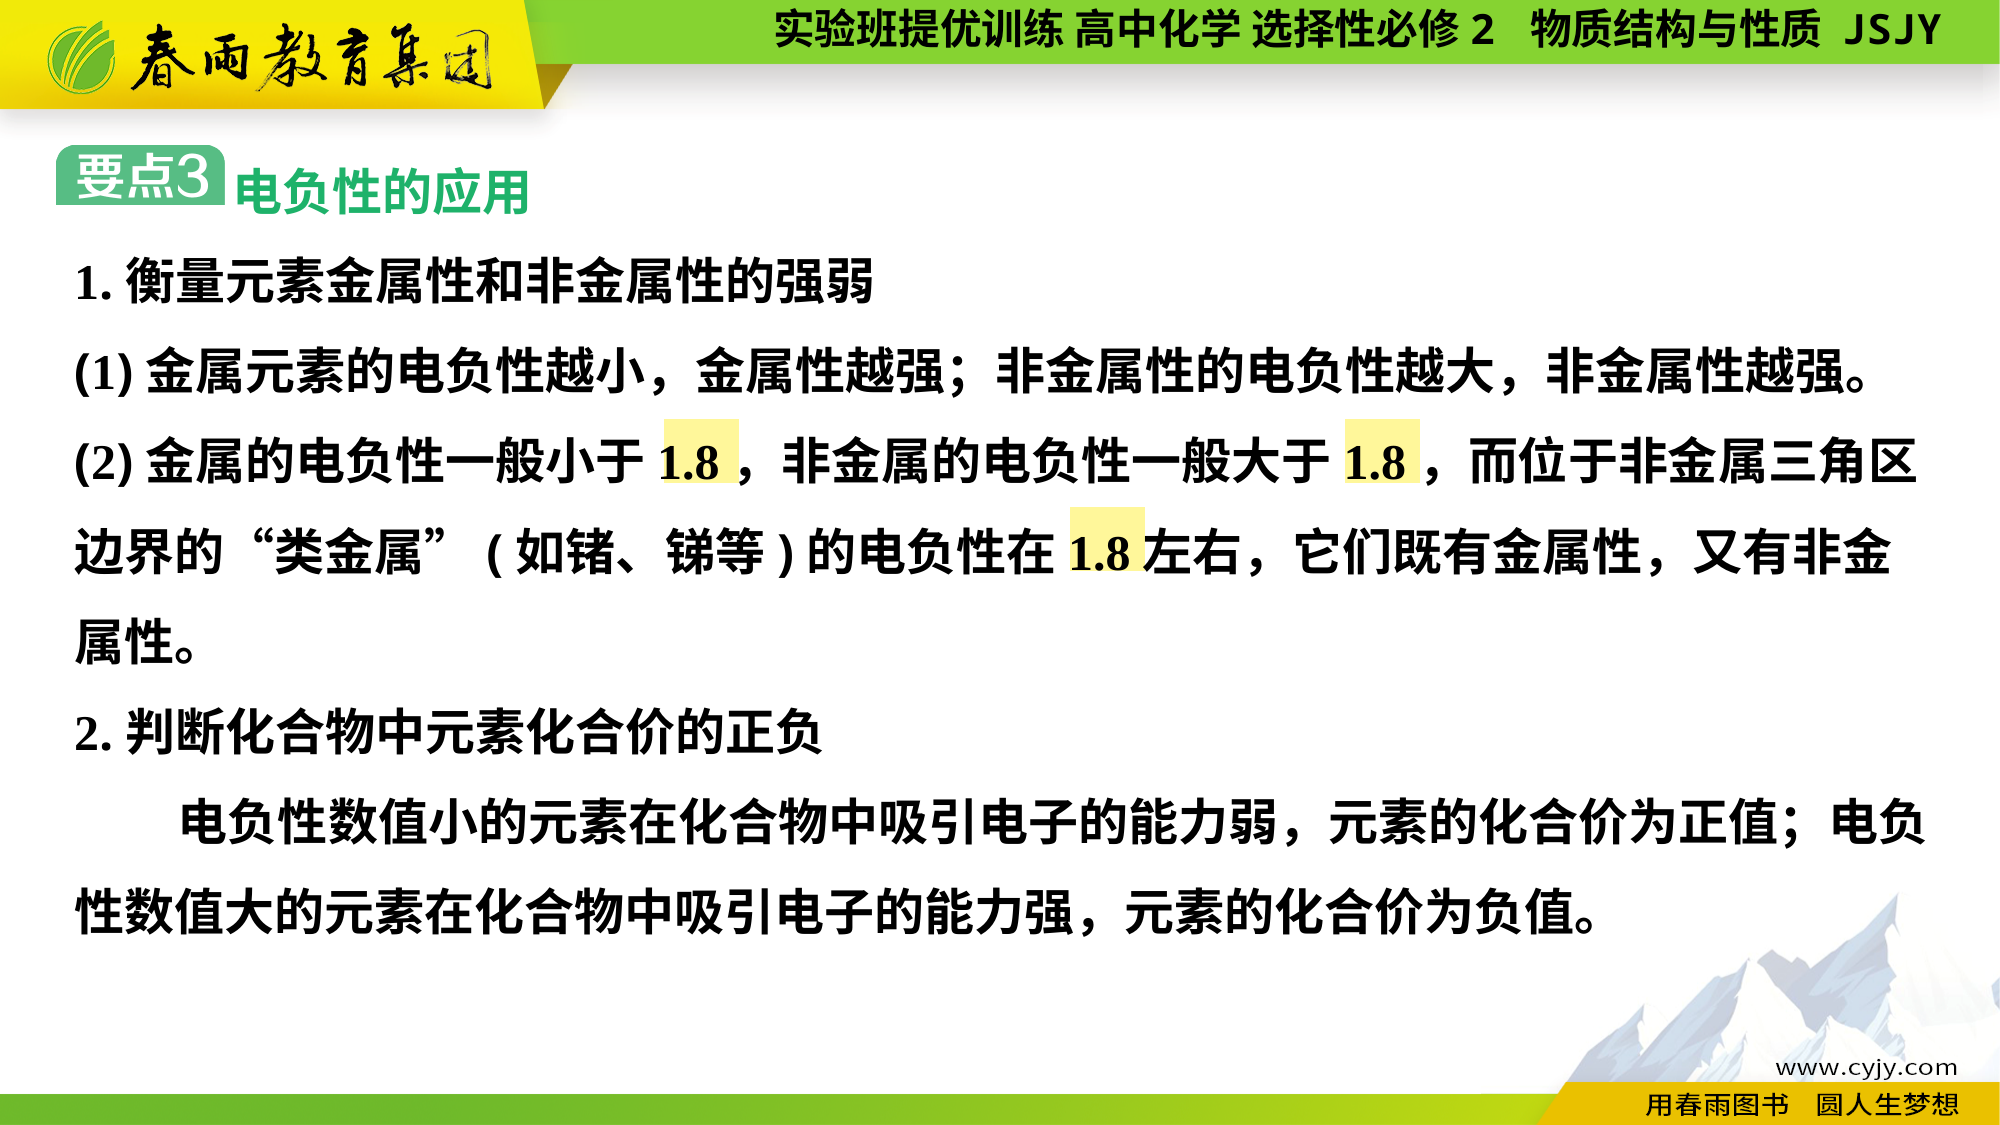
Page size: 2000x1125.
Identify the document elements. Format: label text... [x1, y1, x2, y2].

list 电负性的应用 1.衡量元素金属性和非金属性的强弱 (1)金属元素的电负性越小，金属性越强；非金属性的电负性越大，非金属性越强。 (2)金属的电负性一般小于1.8，非金属的电负性一般大于1.8，而位于非金属三角区边界的“类金属”(如锗、锑等)的电负性在1.8左右，它们既有金属性，又有非金 属性。 2.判断化合物中元素化合价的正负 电负性数值小的元素在化合物中吸引电子的能力弱，元素的化合价为正值；电负性数值大的元素在化合物中吸引电子的能力强，元素的化合价为负值。 [59, 122, 1944, 956]
picture [0, 0, 2000, 1125]
